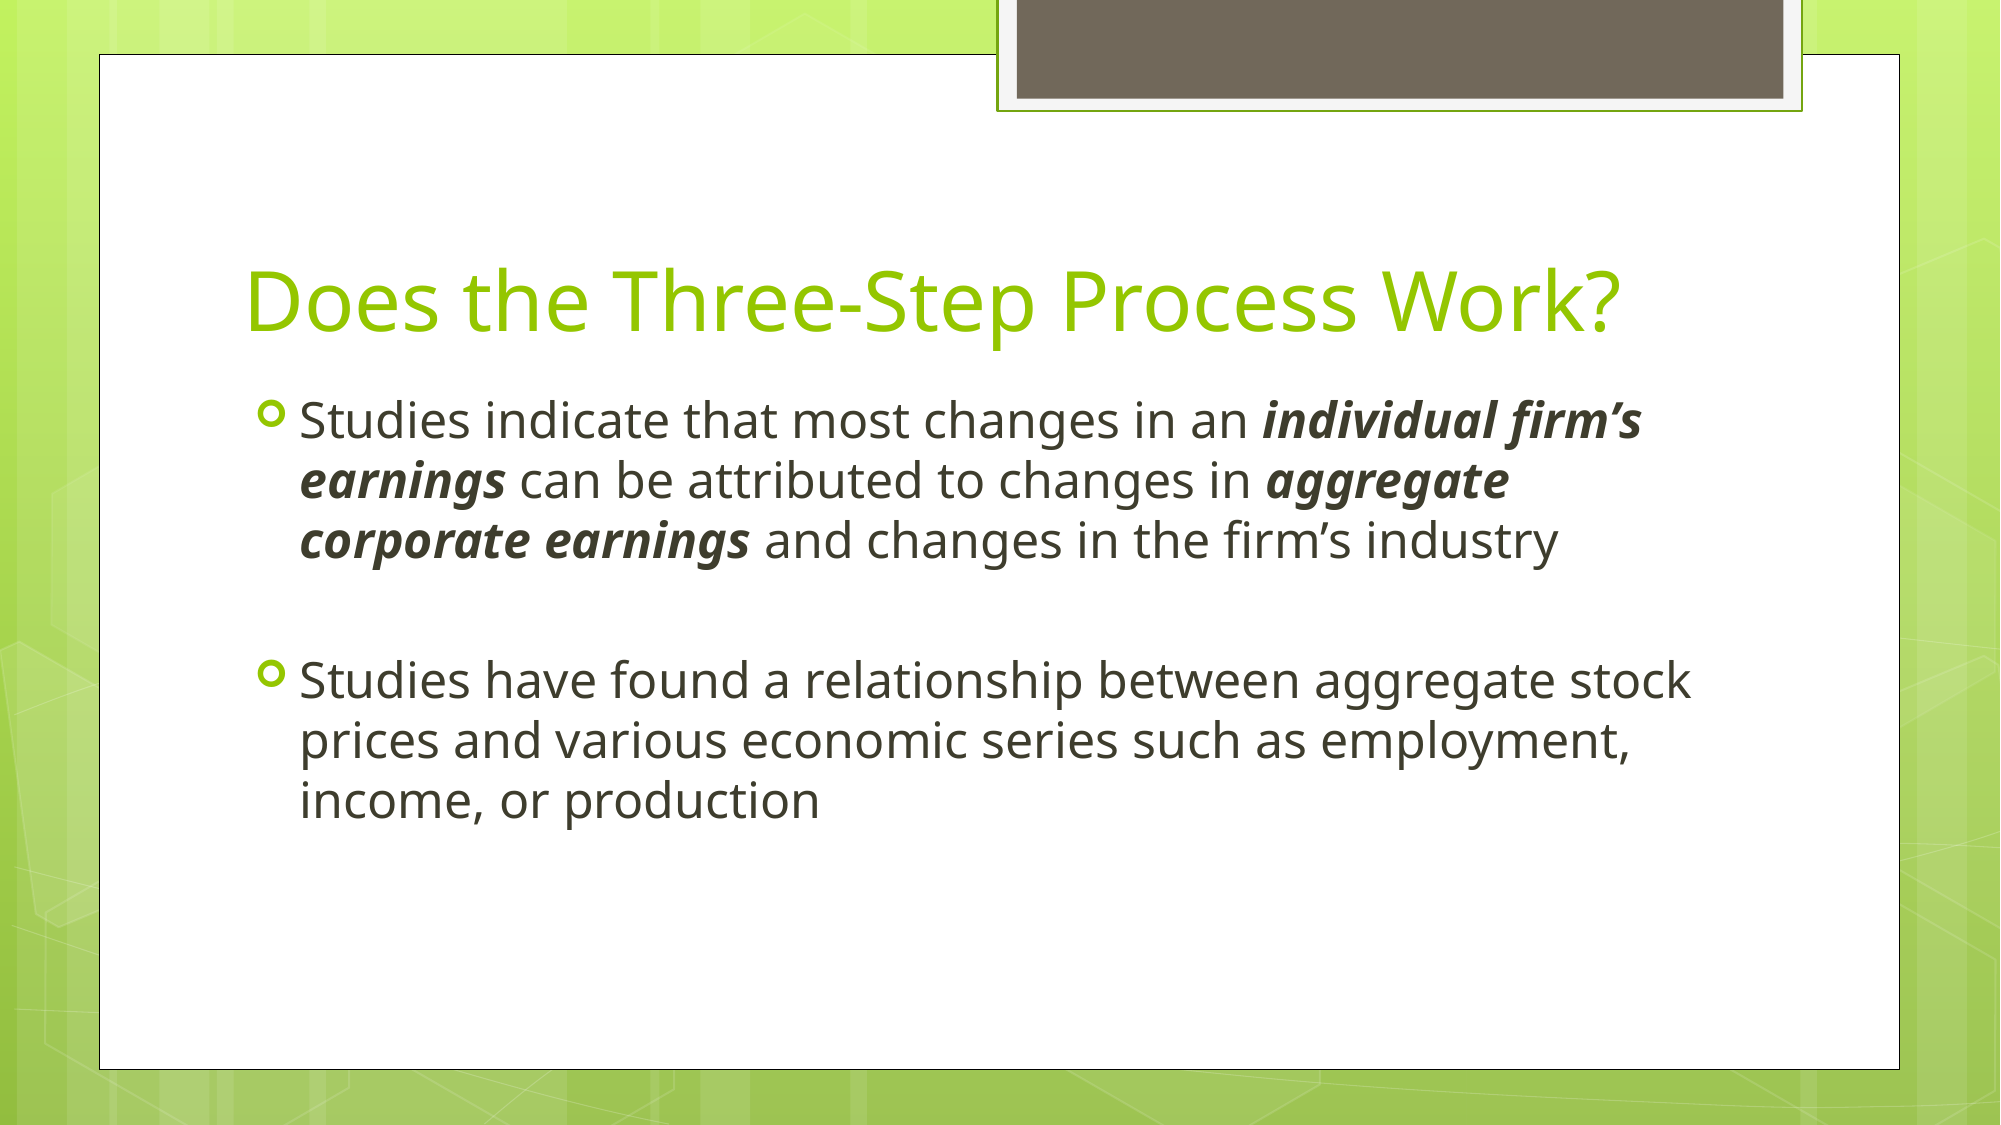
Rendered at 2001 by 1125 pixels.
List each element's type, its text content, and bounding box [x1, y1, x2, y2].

list Studies indicate that most changes in an individual firm’s earnings can be attributed to changes in aggregate corporate earnings and changes in the firm’s industry Studies have found a relationship between aggregate stock prices and various economic series such as employment, income, or production [228, 381, 1711, 957]
title Does the Three-Step Process Work? [228, 168, 1765, 357]
